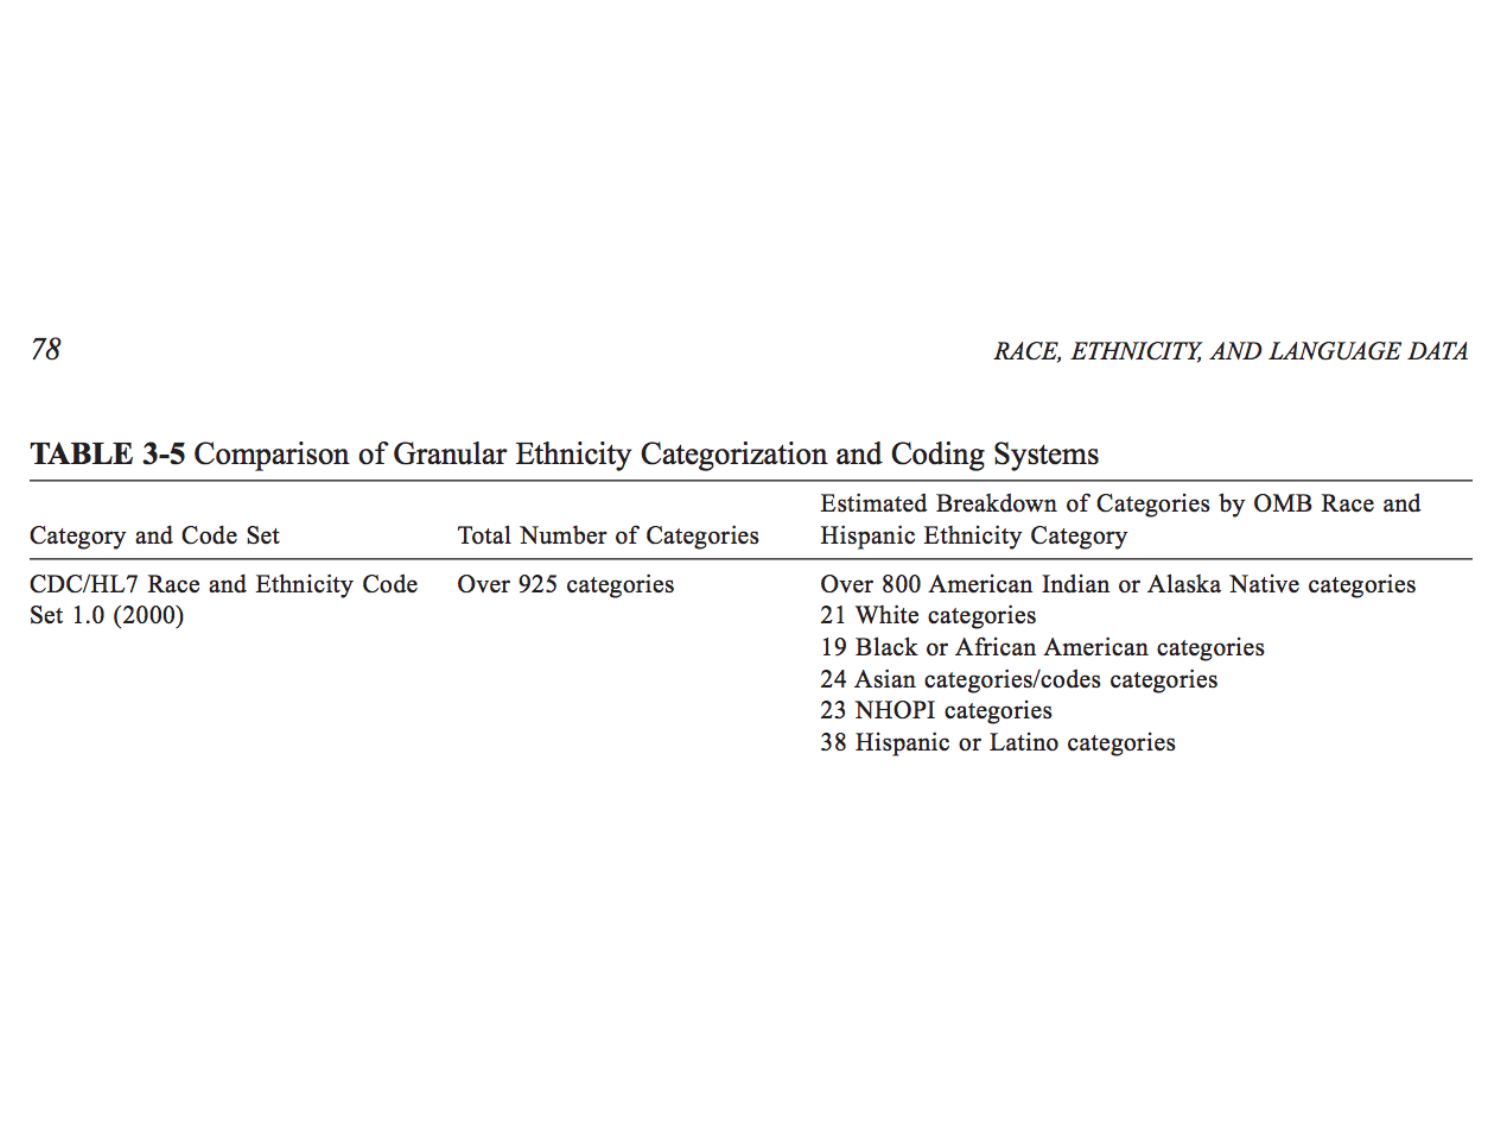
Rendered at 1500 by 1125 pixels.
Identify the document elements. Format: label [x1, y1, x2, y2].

picture [0, 317, 1500, 772]
